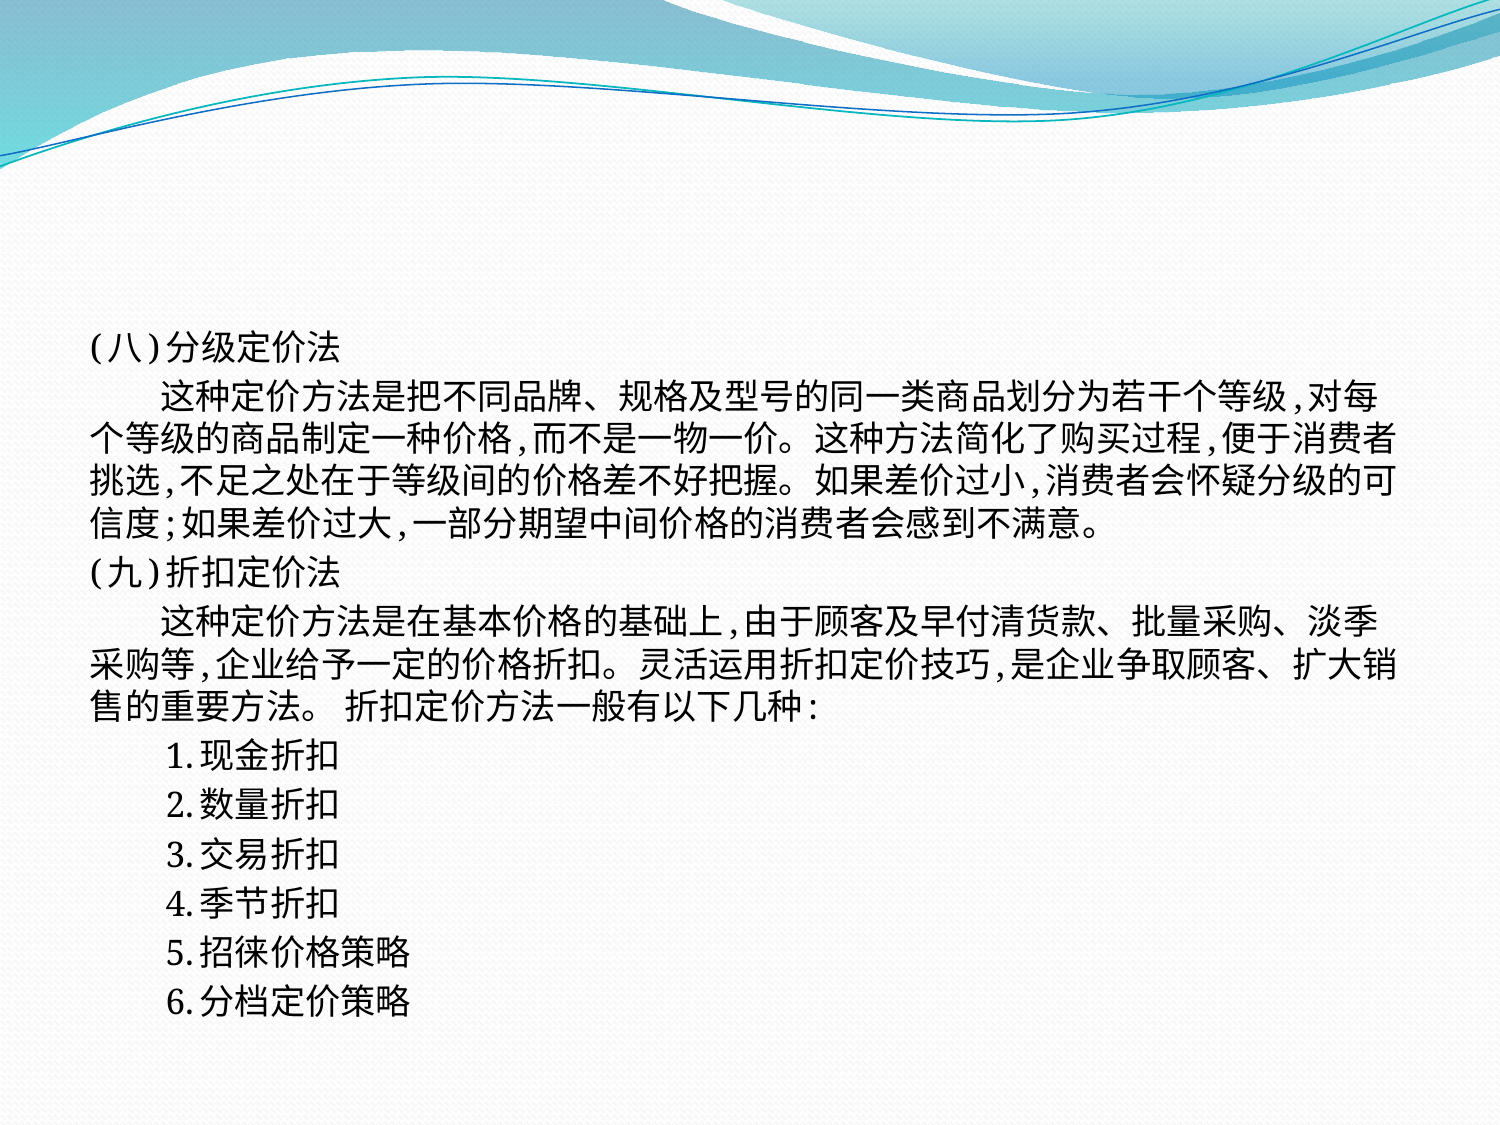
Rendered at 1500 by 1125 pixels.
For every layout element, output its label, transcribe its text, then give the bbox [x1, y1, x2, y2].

list (八)分级定价法 这种定价方法是把不同品牌、规格及型号的同一类商品划分为若干个等级,对每个等级的商品制定一种价格,而不是一物一价。这种方法简化了购买过程,便于消费者挑选,不足之处在于等级间的价格差不好把握。如果差价过小,消费者会怀疑分级的可信度;如果差价过大,一部分期望中间价格的消费者会感到不满意。 (九)折扣定价法 这种定价方法是在基本价格的基础上,由于顾客及早付清货款、批量采购、淡季采购等,企业给予一定的价格折扣。灵活运用折扣定价技巧,是企业争取顾客、扩大销售的重要方法。 折扣定价方法一般有以下几种: 1.现金折扣 2.数量折扣 3.交易折扣 4.季节折扣 5.招徕价格策略 6.分档定价策略 [75, 317, 1425, 1038]
